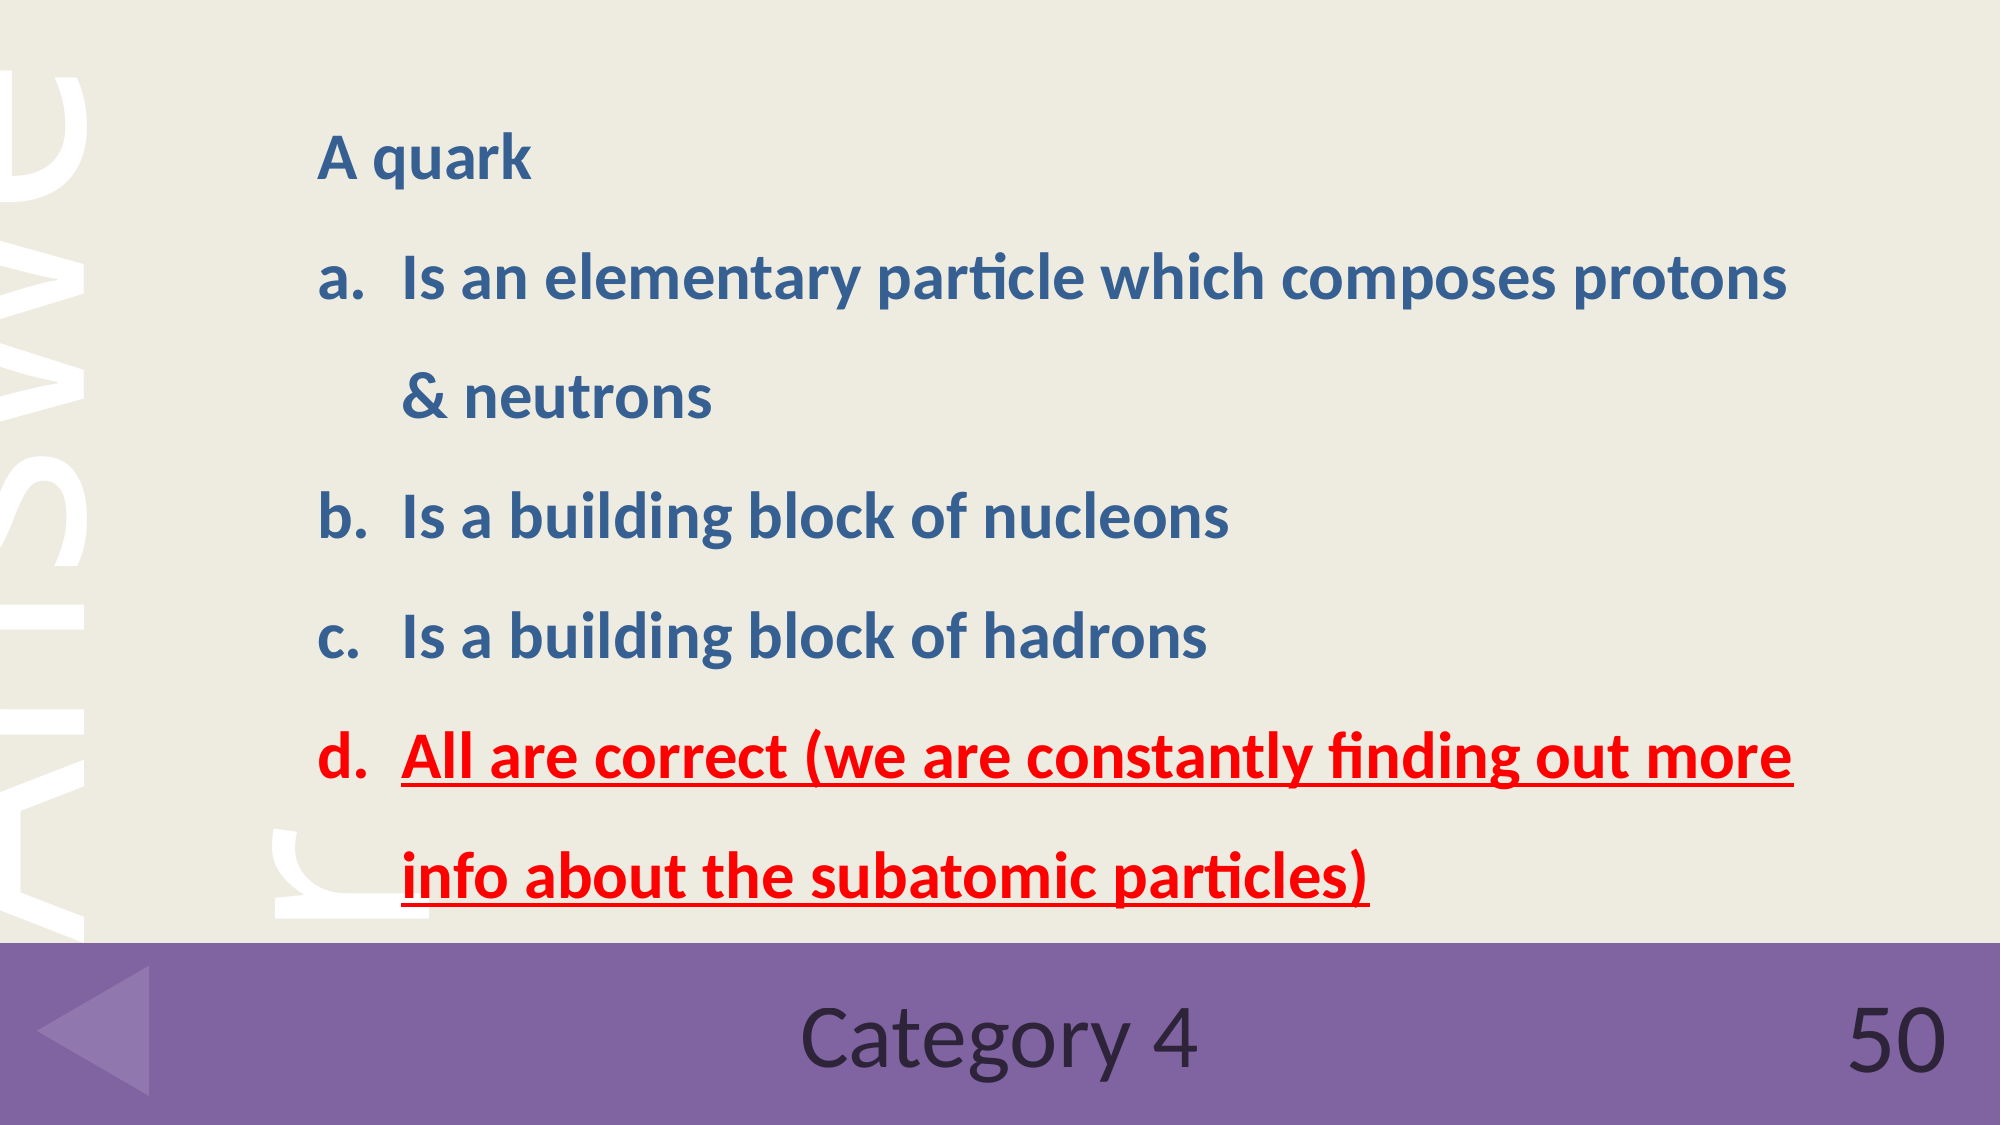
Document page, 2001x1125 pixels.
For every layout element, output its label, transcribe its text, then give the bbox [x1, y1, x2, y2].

list 50 [1900, 967, 1963, 1097]
list A quark Is an elementary particle which composes protons & neutrons Is a building block of nucleons Is a building block of hadrons All are correct (we are constantly finding out more info about the subatomic particles) [302, 142, 1858, 843]
title Category 4 [99, 937, 1900, 1125]
